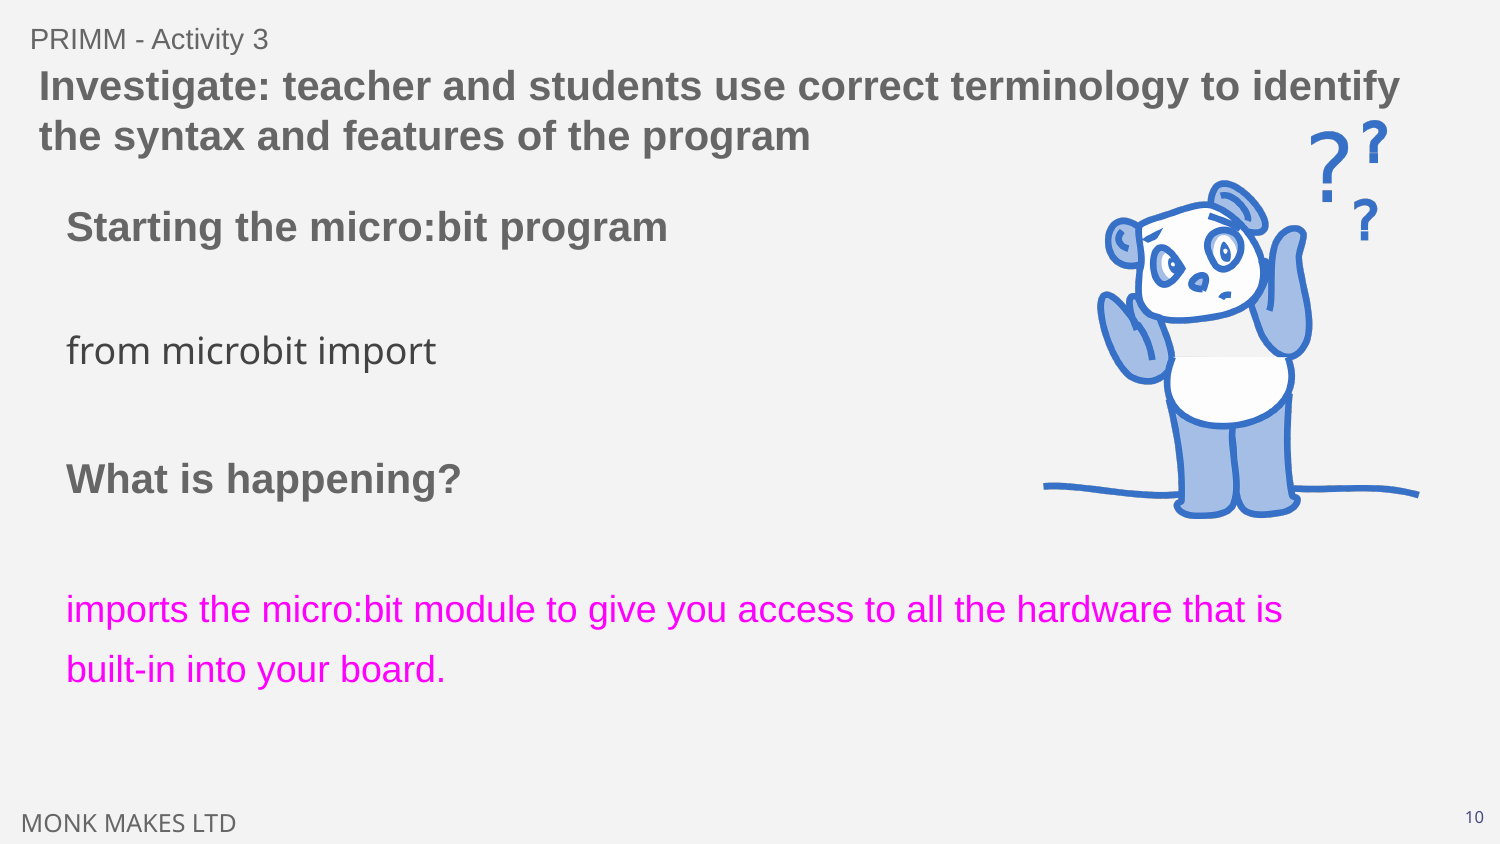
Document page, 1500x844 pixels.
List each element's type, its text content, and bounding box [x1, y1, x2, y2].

title Investigate: teacher and students use correct terminology to identify the syntax and features of the program [24, 52, 1422, 167]
text_box Starting the micro:bit program from microbit import What is happening? imports the micro:bit module to give you access to all the hardware that is built-in into your board. [51, 166, 1316, 793]
picture [1039, 120, 1423, 520]
slide_number ‹#› [1448, 792, 1500, 844]
subtitle PRIMM - Activity 3 [14, 0, 1500, 52]
